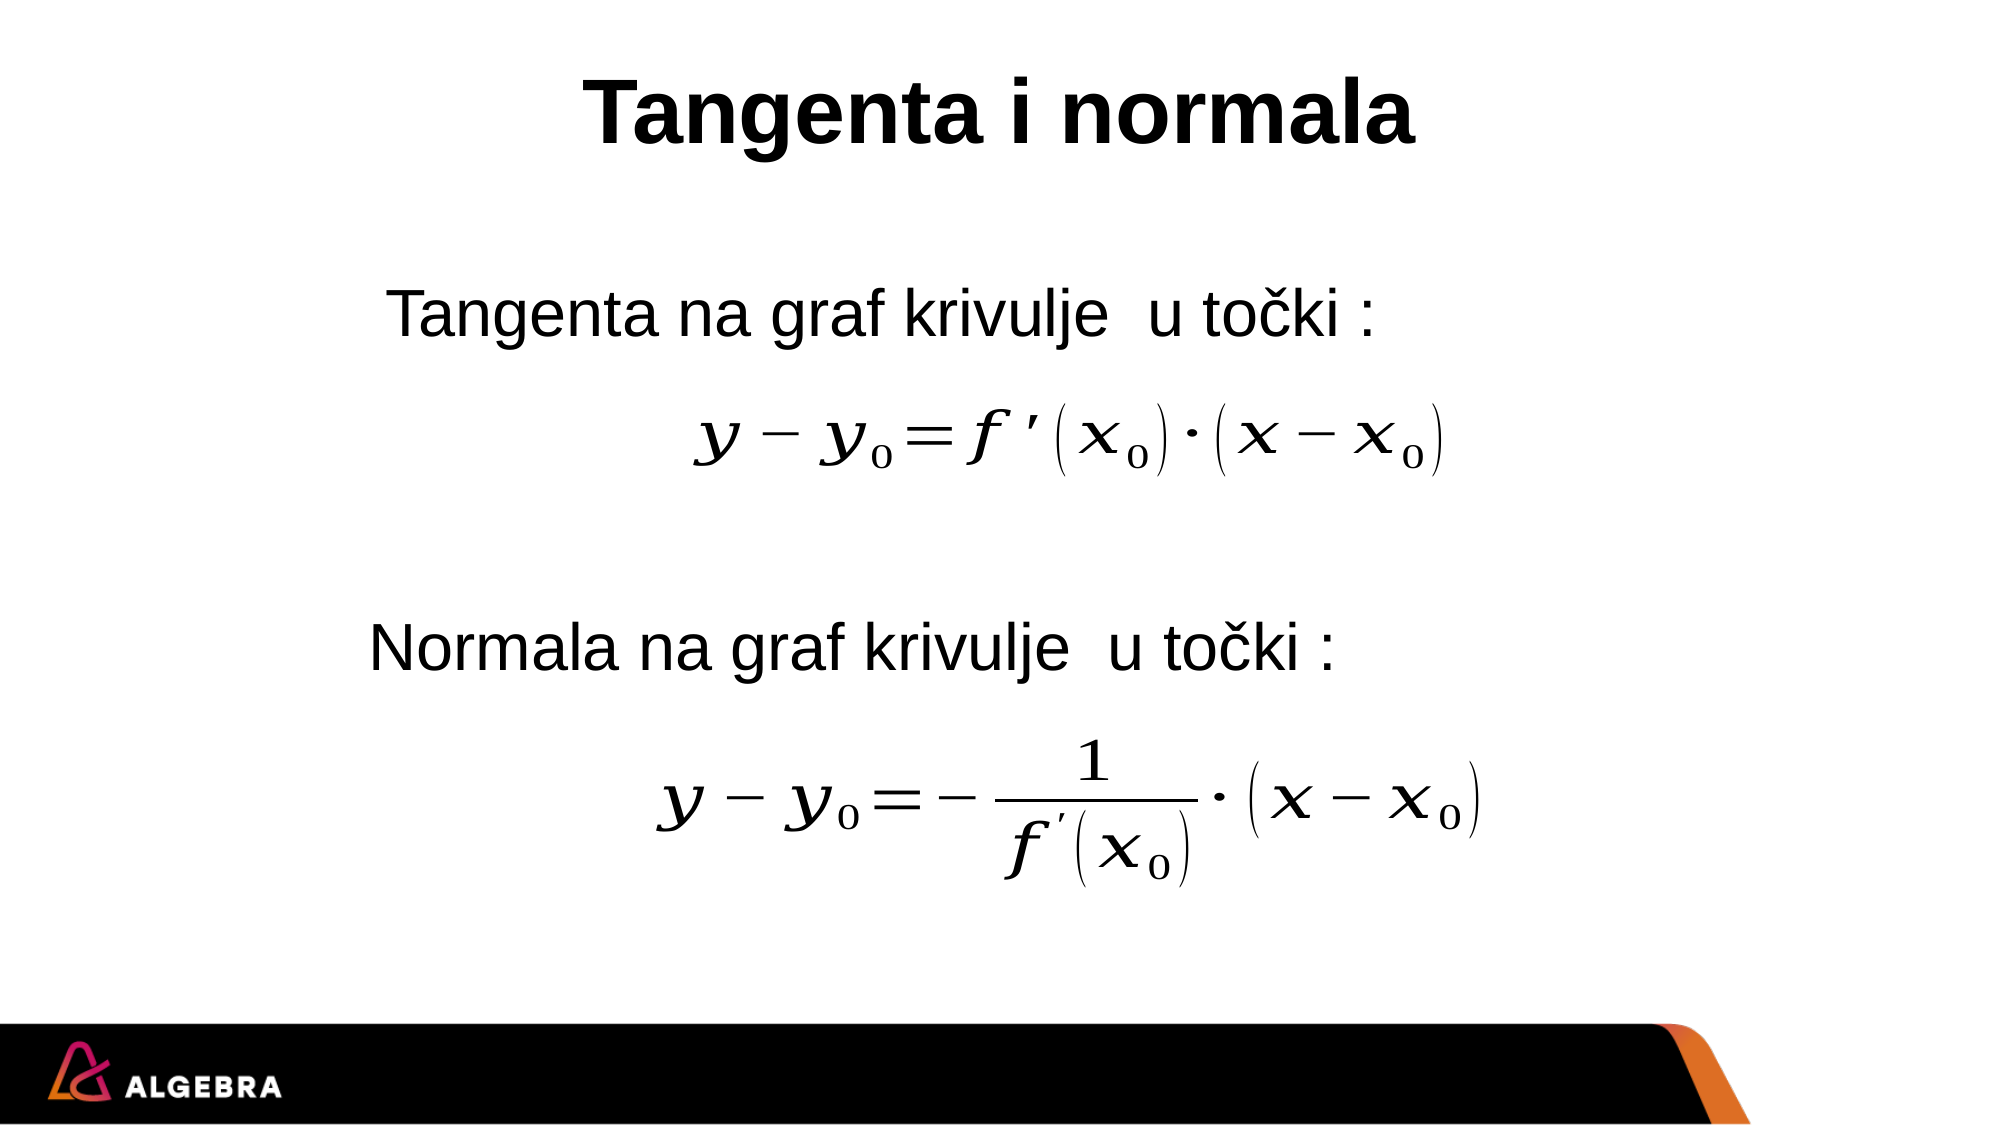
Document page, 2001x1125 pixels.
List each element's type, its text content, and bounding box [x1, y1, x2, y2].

title Tangenta i normala [137, 4, 1863, 223]
picture [0, 1023, 1958, 1125]
